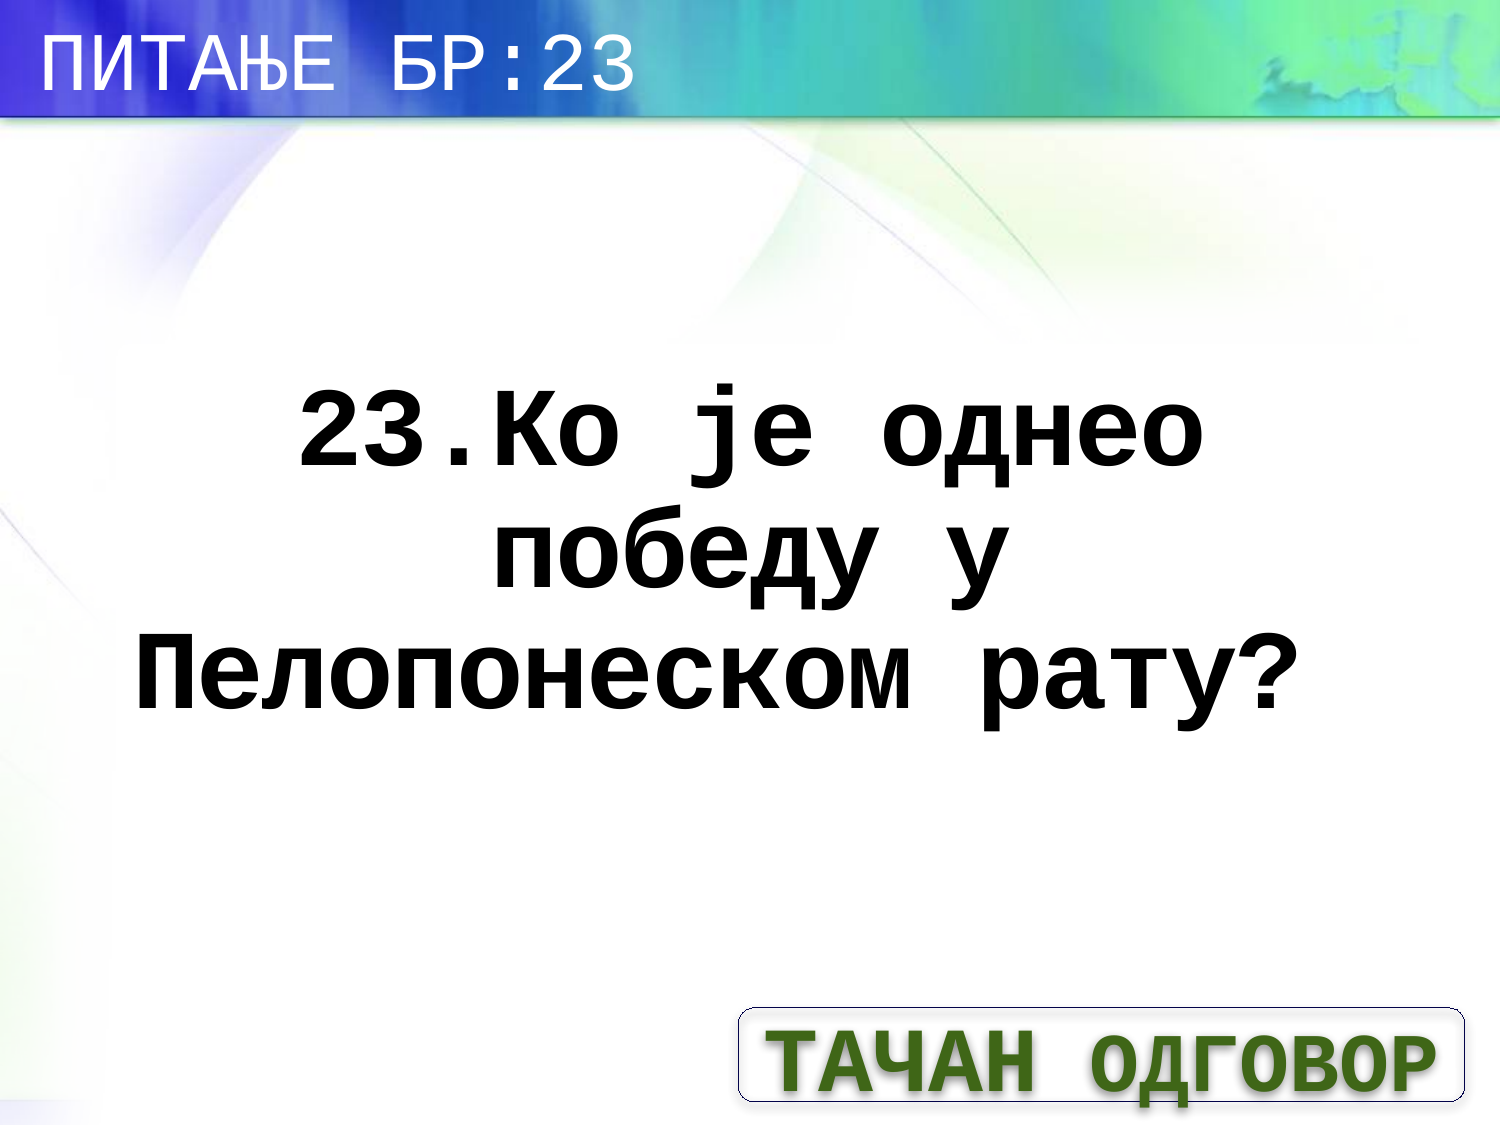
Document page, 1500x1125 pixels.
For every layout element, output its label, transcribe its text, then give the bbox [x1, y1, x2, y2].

text_box ТАЧАН ОДГОВОР [738, 1007, 1465, 1102]
title 23.Ко је однео победу у Пелопонеском рату? [93, 152, 1407, 950]
picture [0, 0, 1500, 1125]
text_box ПИТАЊЕ БР:23 [23, 0, 692, 115]
